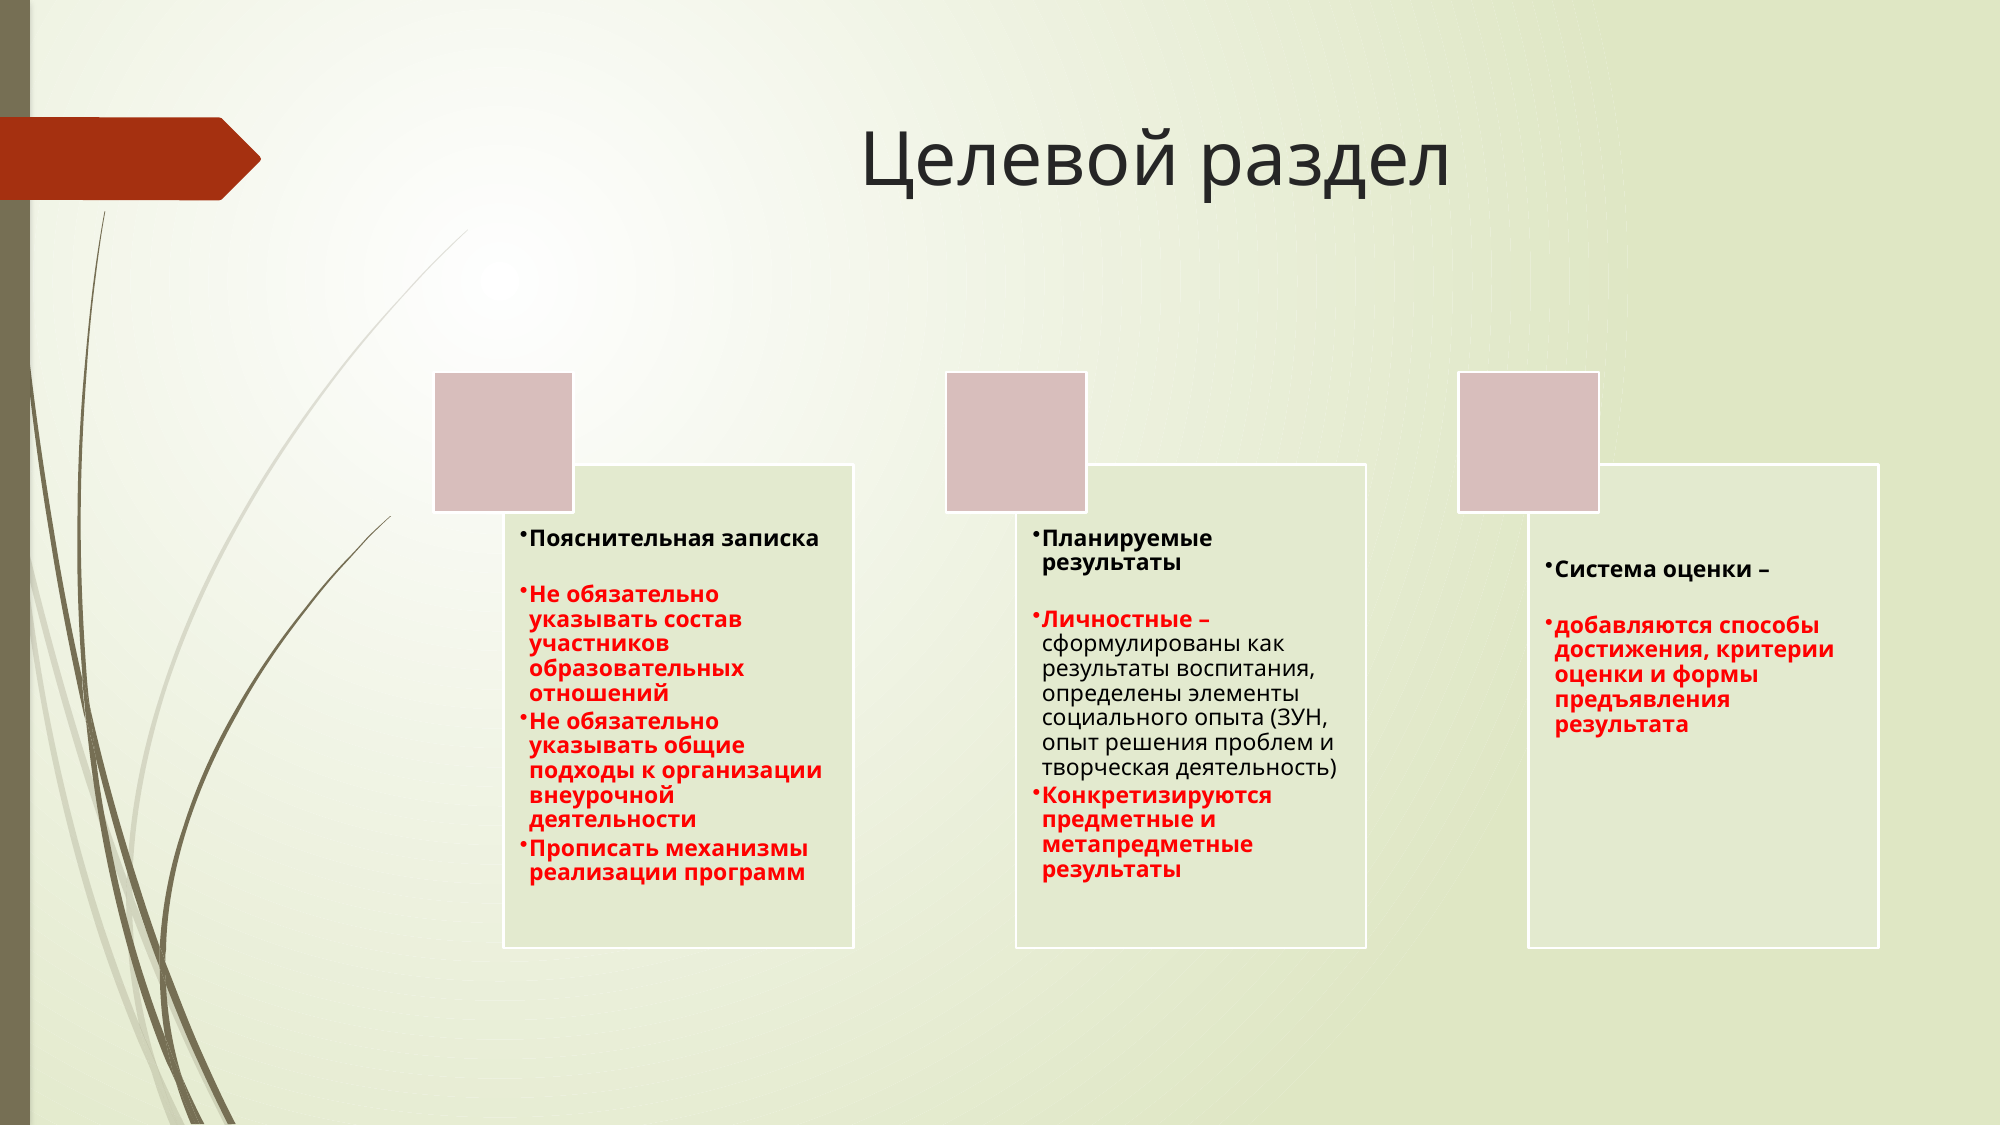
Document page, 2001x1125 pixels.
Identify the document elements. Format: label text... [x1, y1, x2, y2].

title Целевой раздел [425, 102, 1888, 238]
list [424, 349, 1888, 971]
